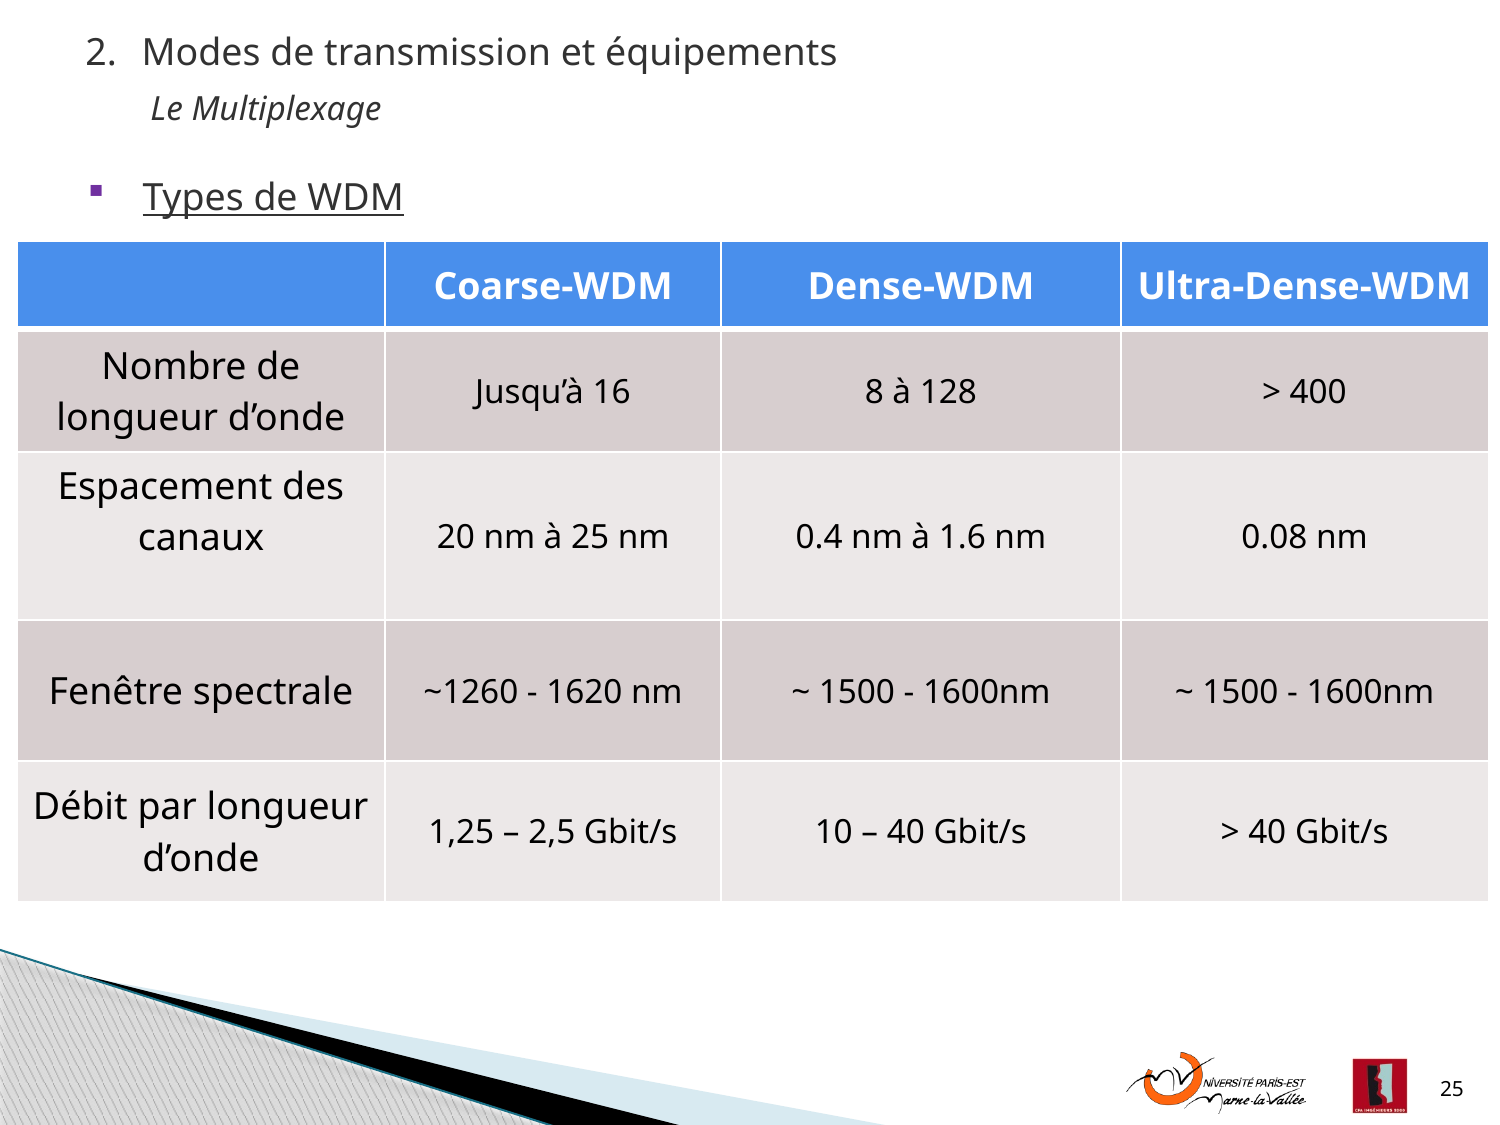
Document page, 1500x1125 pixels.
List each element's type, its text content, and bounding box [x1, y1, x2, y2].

table_header Coarse-WDM [386, 242, 720, 326]
table_cell Jusqu’à 16 [386, 332, 720, 451]
table_cell Nombre de longueur d’onde [18, 332, 384, 451]
table_cell 1,25 – 2,5 Gbit/s [386, 762, 720, 901]
table_cell Débit par longueur d’onde [18, 762, 384, 901]
table_cell > 40 Gbit/s [1122, 762, 1488, 901]
picture [1351, 1057, 1408, 1114]
table_cell 0.4 nm à 1.6 nm [722, 453, 1120, 619]
table_cell 10 – 40 Gbit/s [722, 762, 1120, 901]
picture [1126, 1052, 1306, 1114]
table_cell > 400 [1122, 332, 1488, 451]
slide_number 25 [1418, 1051, 1479, 1112]
table_header Ultra-Dense-WDM [1122, 242, 1488, 326]
table_cell ~ 1500 - 1600nm [722, 621, 1120, 760]
table_header [18, 242, 384, 326]
table_header Dense-WDM [722, 242, 1120, 326]
table_cell 0.08 nm [1122, 453, 1488, 619]
table_cell ~1260 - 1620 nm [386, 621, 720, 760]
text_box Types de WDM [72, 902, 1442, 1021]
table_cell Fenêtre spectrale [18, 621, 384, 760]
table_cell ~ 1500 - 1600nm [1122, 621, 1488, 760]
text_box Modes de transmission et équipements Le Multiplexage [70, 11, 1425, 137]
table_cell 20 nm à 25 nm [386, 453, 720, 619]
table_cell Espacement des canaux [18, 453, 384, 619]
table_cell 8 à 128 [722, 332, 1120, 451]
text_box Types de WDM [72, 160, 1442, 241]
